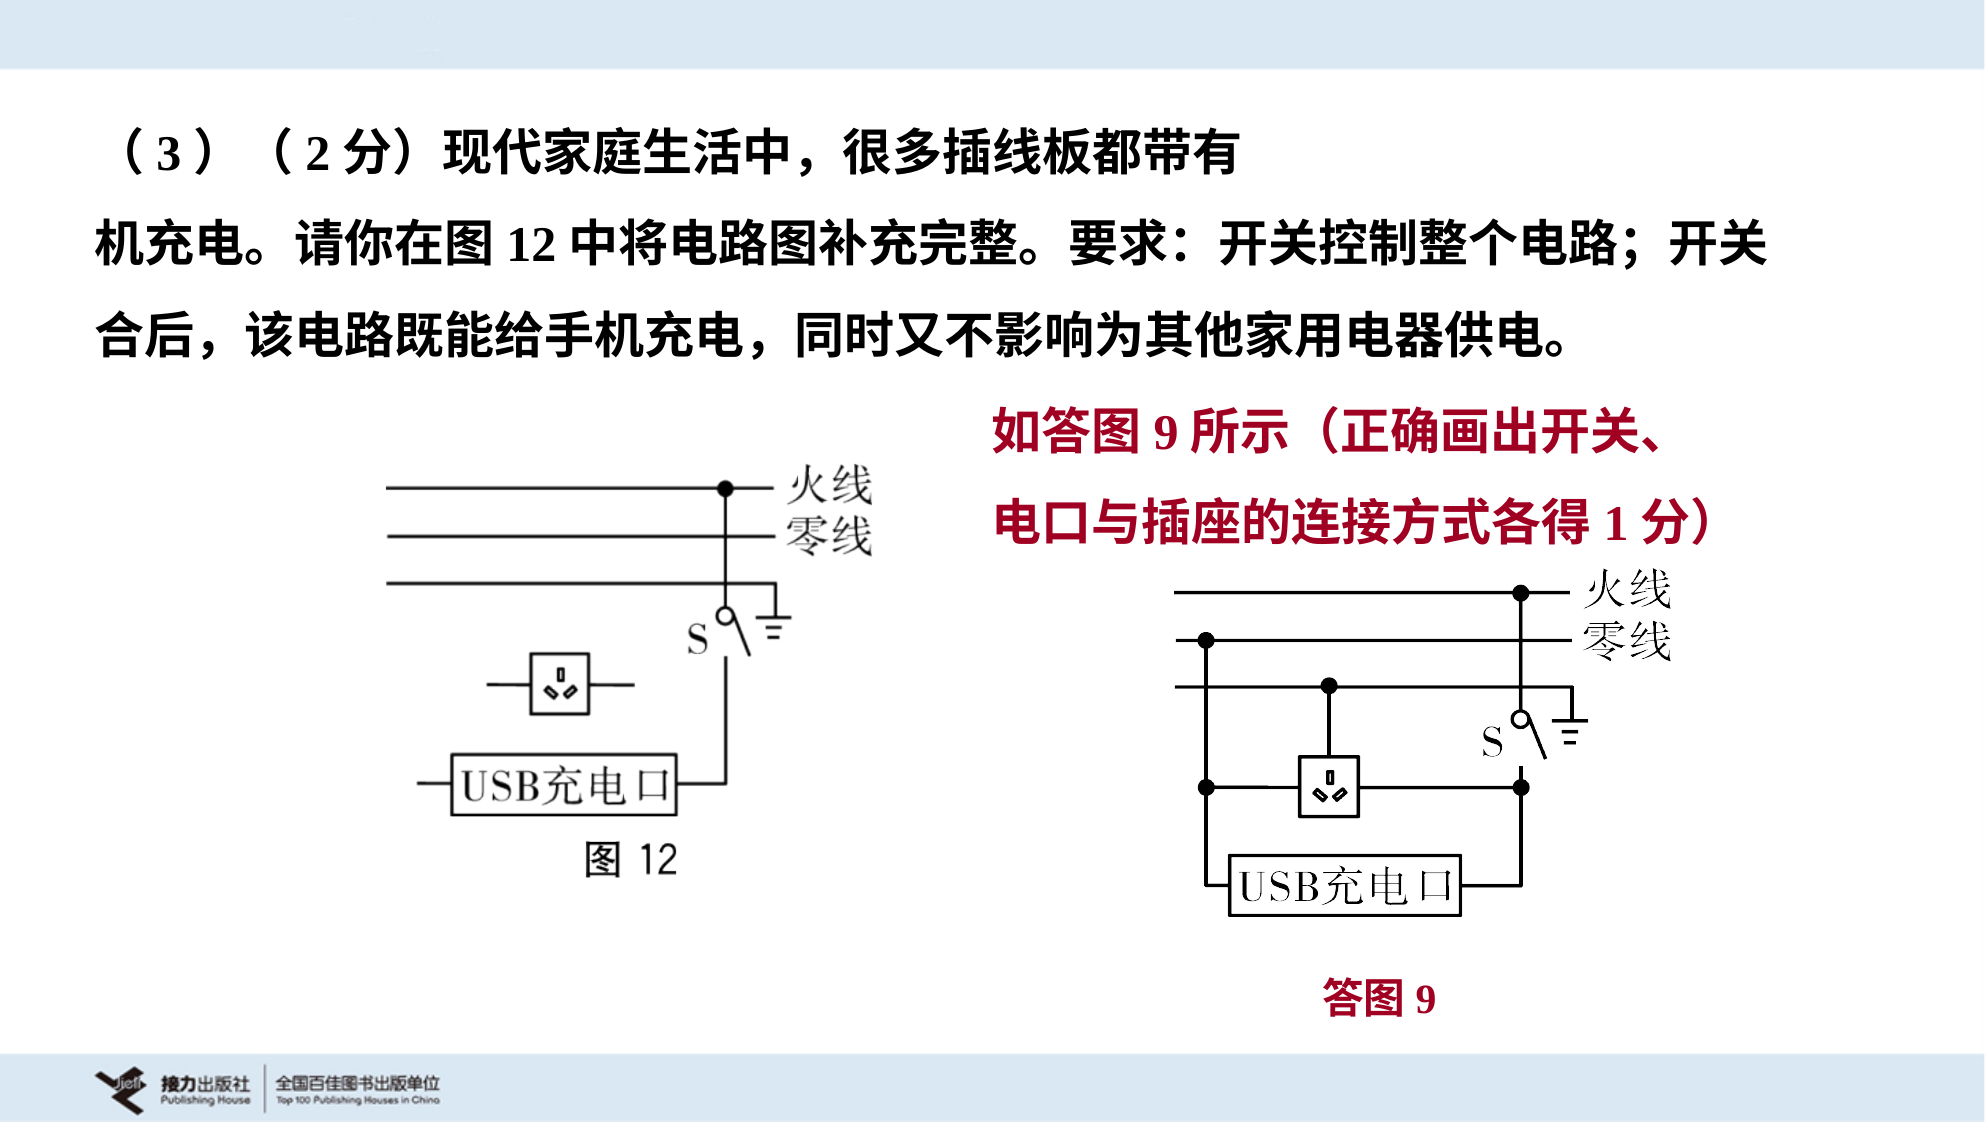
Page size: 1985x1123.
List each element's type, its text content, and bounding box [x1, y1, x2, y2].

text_box 答图9 [1311, 933, 1448, 1081]
picture [0, 0, 1985, 1122]
